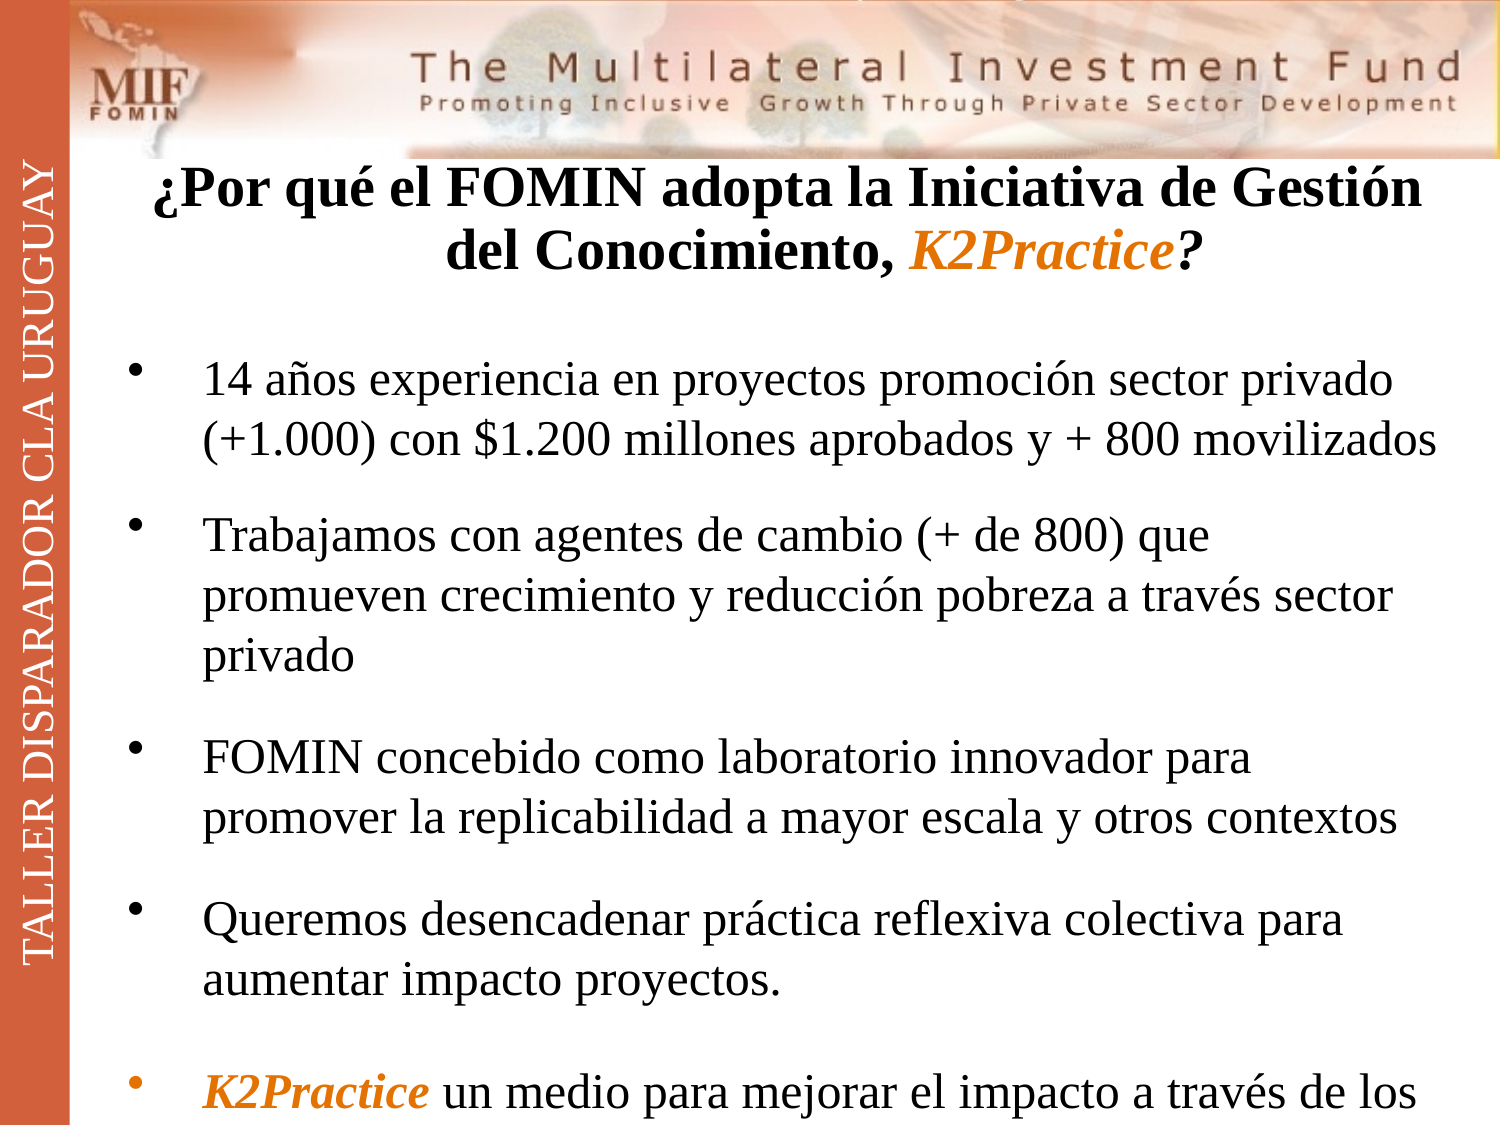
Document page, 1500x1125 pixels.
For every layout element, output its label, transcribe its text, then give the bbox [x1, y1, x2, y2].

picture [62, 0, 1500, 160]
text_box TALLER DISPARADOR CLA URUGUAY [0, 0, 70, 1125]
text_box ¿Por qué el FOMIN adopta la Iniciativa de Gestión del Conocimiento, K2Practice? 14 años experiencia en proyectos promoción sector privado (+1.000) con $1.200 millones aprobados y + 800 movilizados Trabajamos con agentes de cambio (+ de 800) que promueven crecimiento y reducción pobreza a través sector privado FOMIN concebido como laboratorio innovador para promover la replicabilidad a mayor escala y otros contextos Queremos desencadenar práctica reflexiva colectiva para aumentar impacto proyectos. K2Practice un medio para mejorar el impacto a través de los proyectos con Uds. de protagonistas [112, 167, 1463, 1125]
